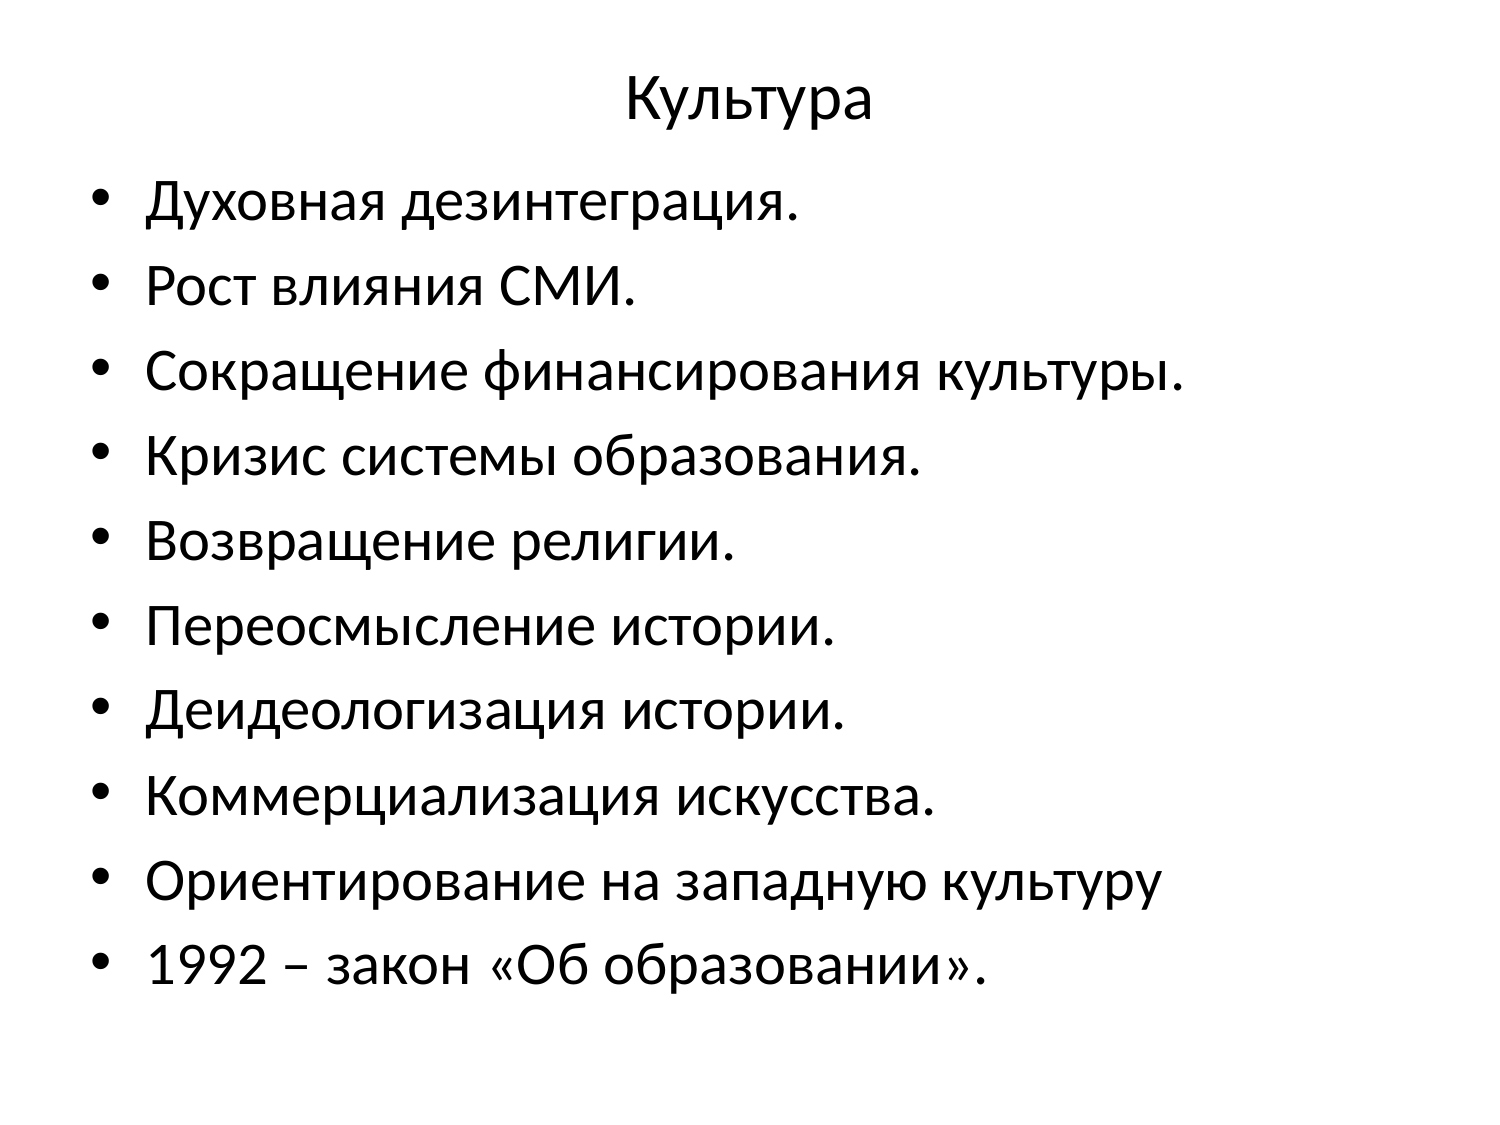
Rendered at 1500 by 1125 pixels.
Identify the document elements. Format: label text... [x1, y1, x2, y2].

title Культура [75, 45, 1425, 141]
list Духовная дезинтеграция. Рост влияния СМИ. Сокращение финансирования культуры. Кризис системы образования. Возвращение религии. Переосмысление истории. Деидеологизация истории. Коммерциализация искусства. Ориентирование на западную культуру 1992 – закон «Об образовании». [75, 152, 1425, 1005]
